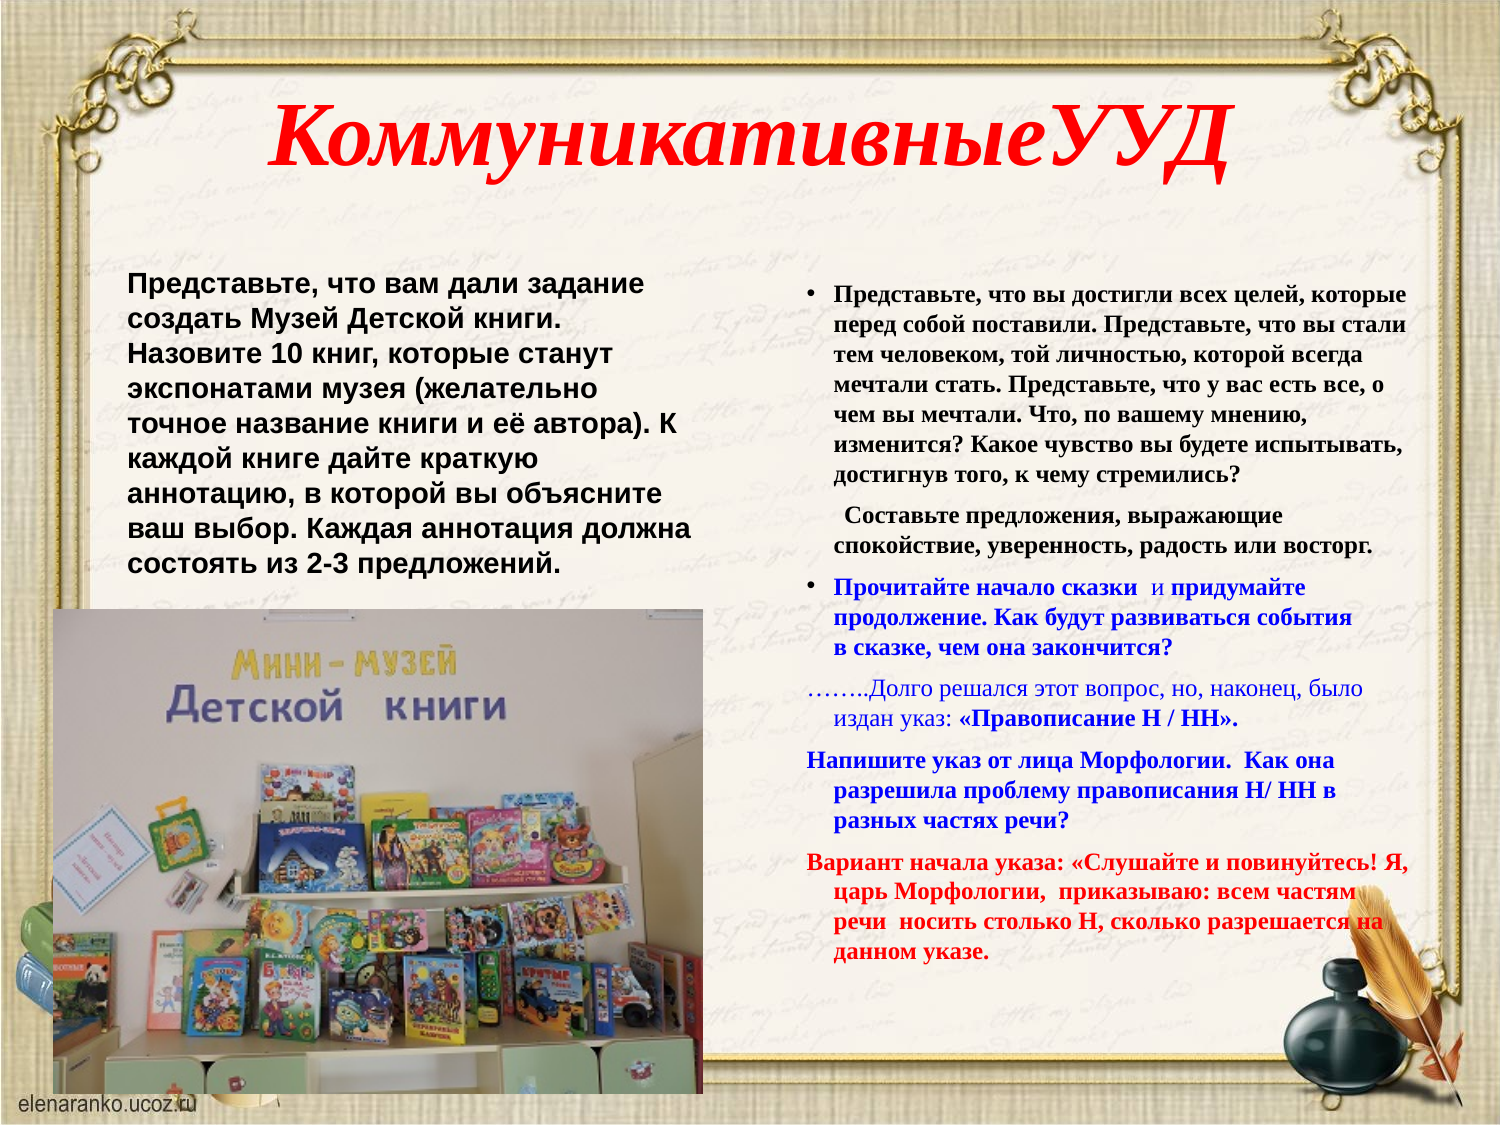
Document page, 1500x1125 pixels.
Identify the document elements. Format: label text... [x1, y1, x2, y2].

picture [0, 0, 1500, 1125]
title КоммуникативныеУУД [76, 90, 1427, 278]
list Представьте, что вы достигли всех целей, которые перед собой поставили. Представьте, что вы стали тем человеком, той личностью, которой всегда мечтали стать. Представьте, что у вас есть все, о чем вы мечтали. Что, по вашему мнению, изменится? Какое чувство вы будете испытывать, достигнув того, к чему стремились? Составьте предложения, выражающие спокойствие, уверенность, радость или восторг. Прочитайте начало сказки и придумайте продолжение. Как будут развиваться события в сказке, чем она закончится? ……..Долго решался этот вопрос, но, наконец, было издан указ: «Правописание Н / НН». Напишите указ от лица Морфологии. Как она разрешила проблему правописания Н/ НН в разных частях речи? Вариант начала указа: «Слушайте и повинуйтесь! Я, царь Морфологии, приказываю: всем частям речи носить столько Н, сколько разрешается на данном указе. [762, 262, 1425, 1005]
text_box Представьте, что вам дали задание создать Музей Детской книги. Назовите 10 книг, которые станут экспонатами музея (желательно точное название книги и её автора). К каждой книге дайте краткую аннотацию, в которой вы объясните ваш выбор. Каждая аннотация должна состоять из 2-3 предложений. [112, 257, 715, 587]
